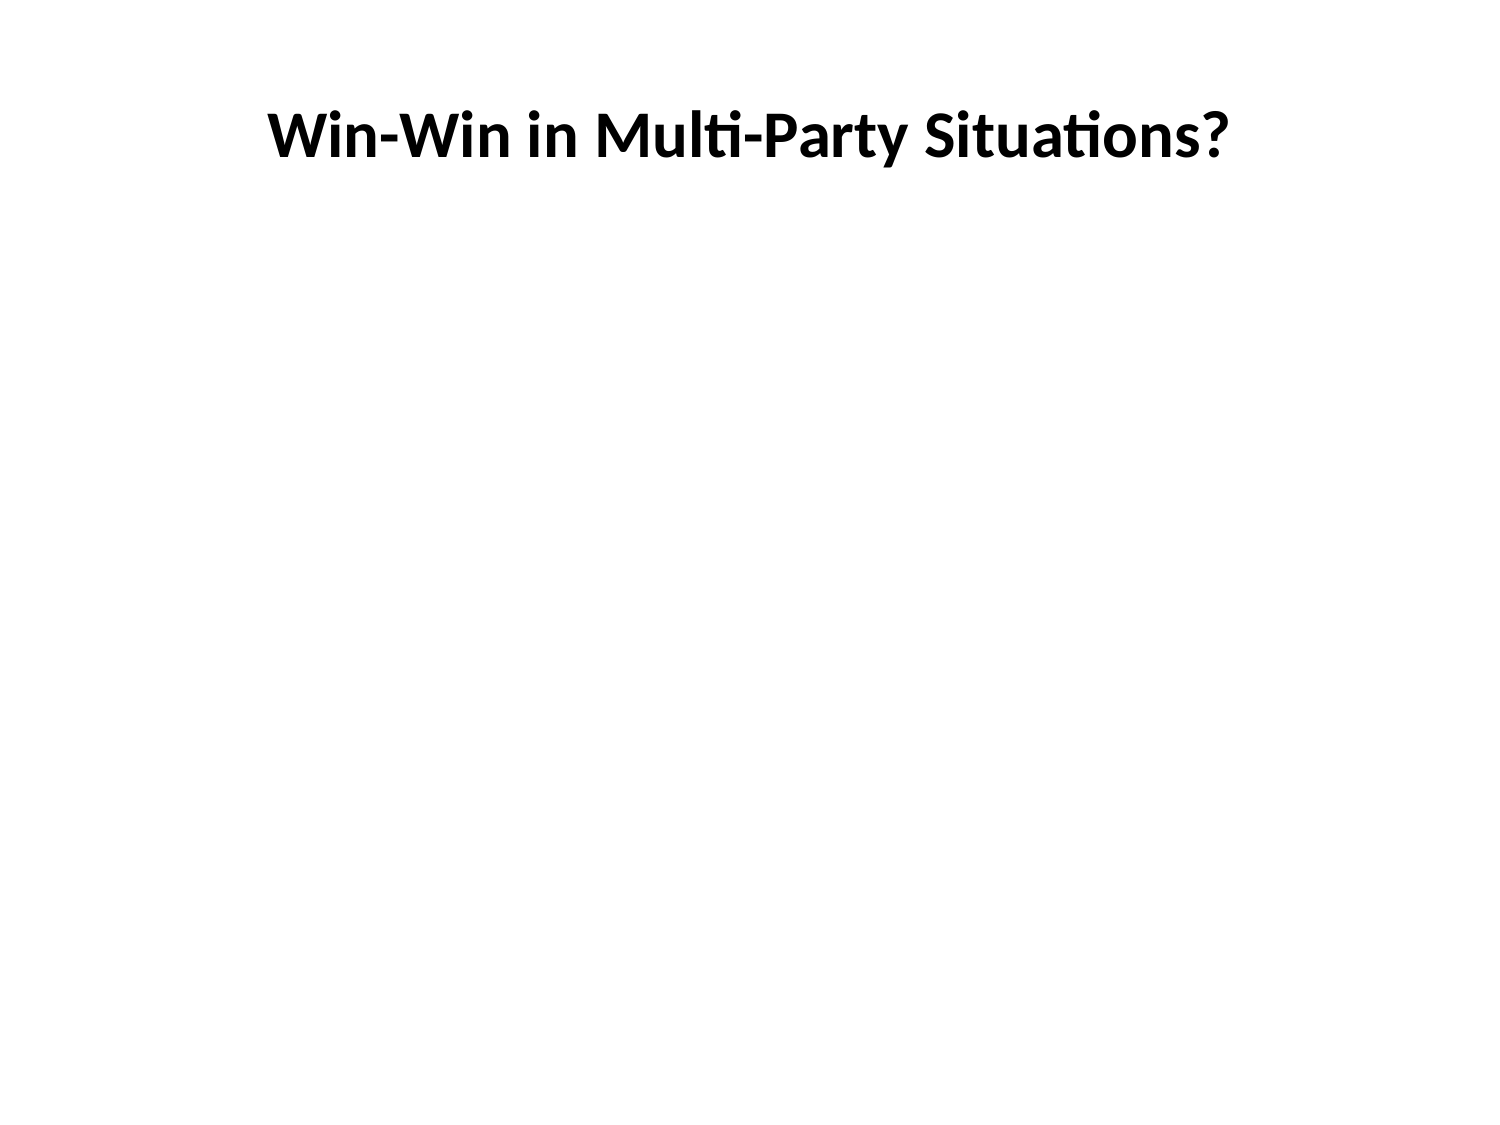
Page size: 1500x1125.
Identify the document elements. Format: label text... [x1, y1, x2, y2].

title Win-Win in Multi-Party Situations? [75, 37, 1425, 225]
